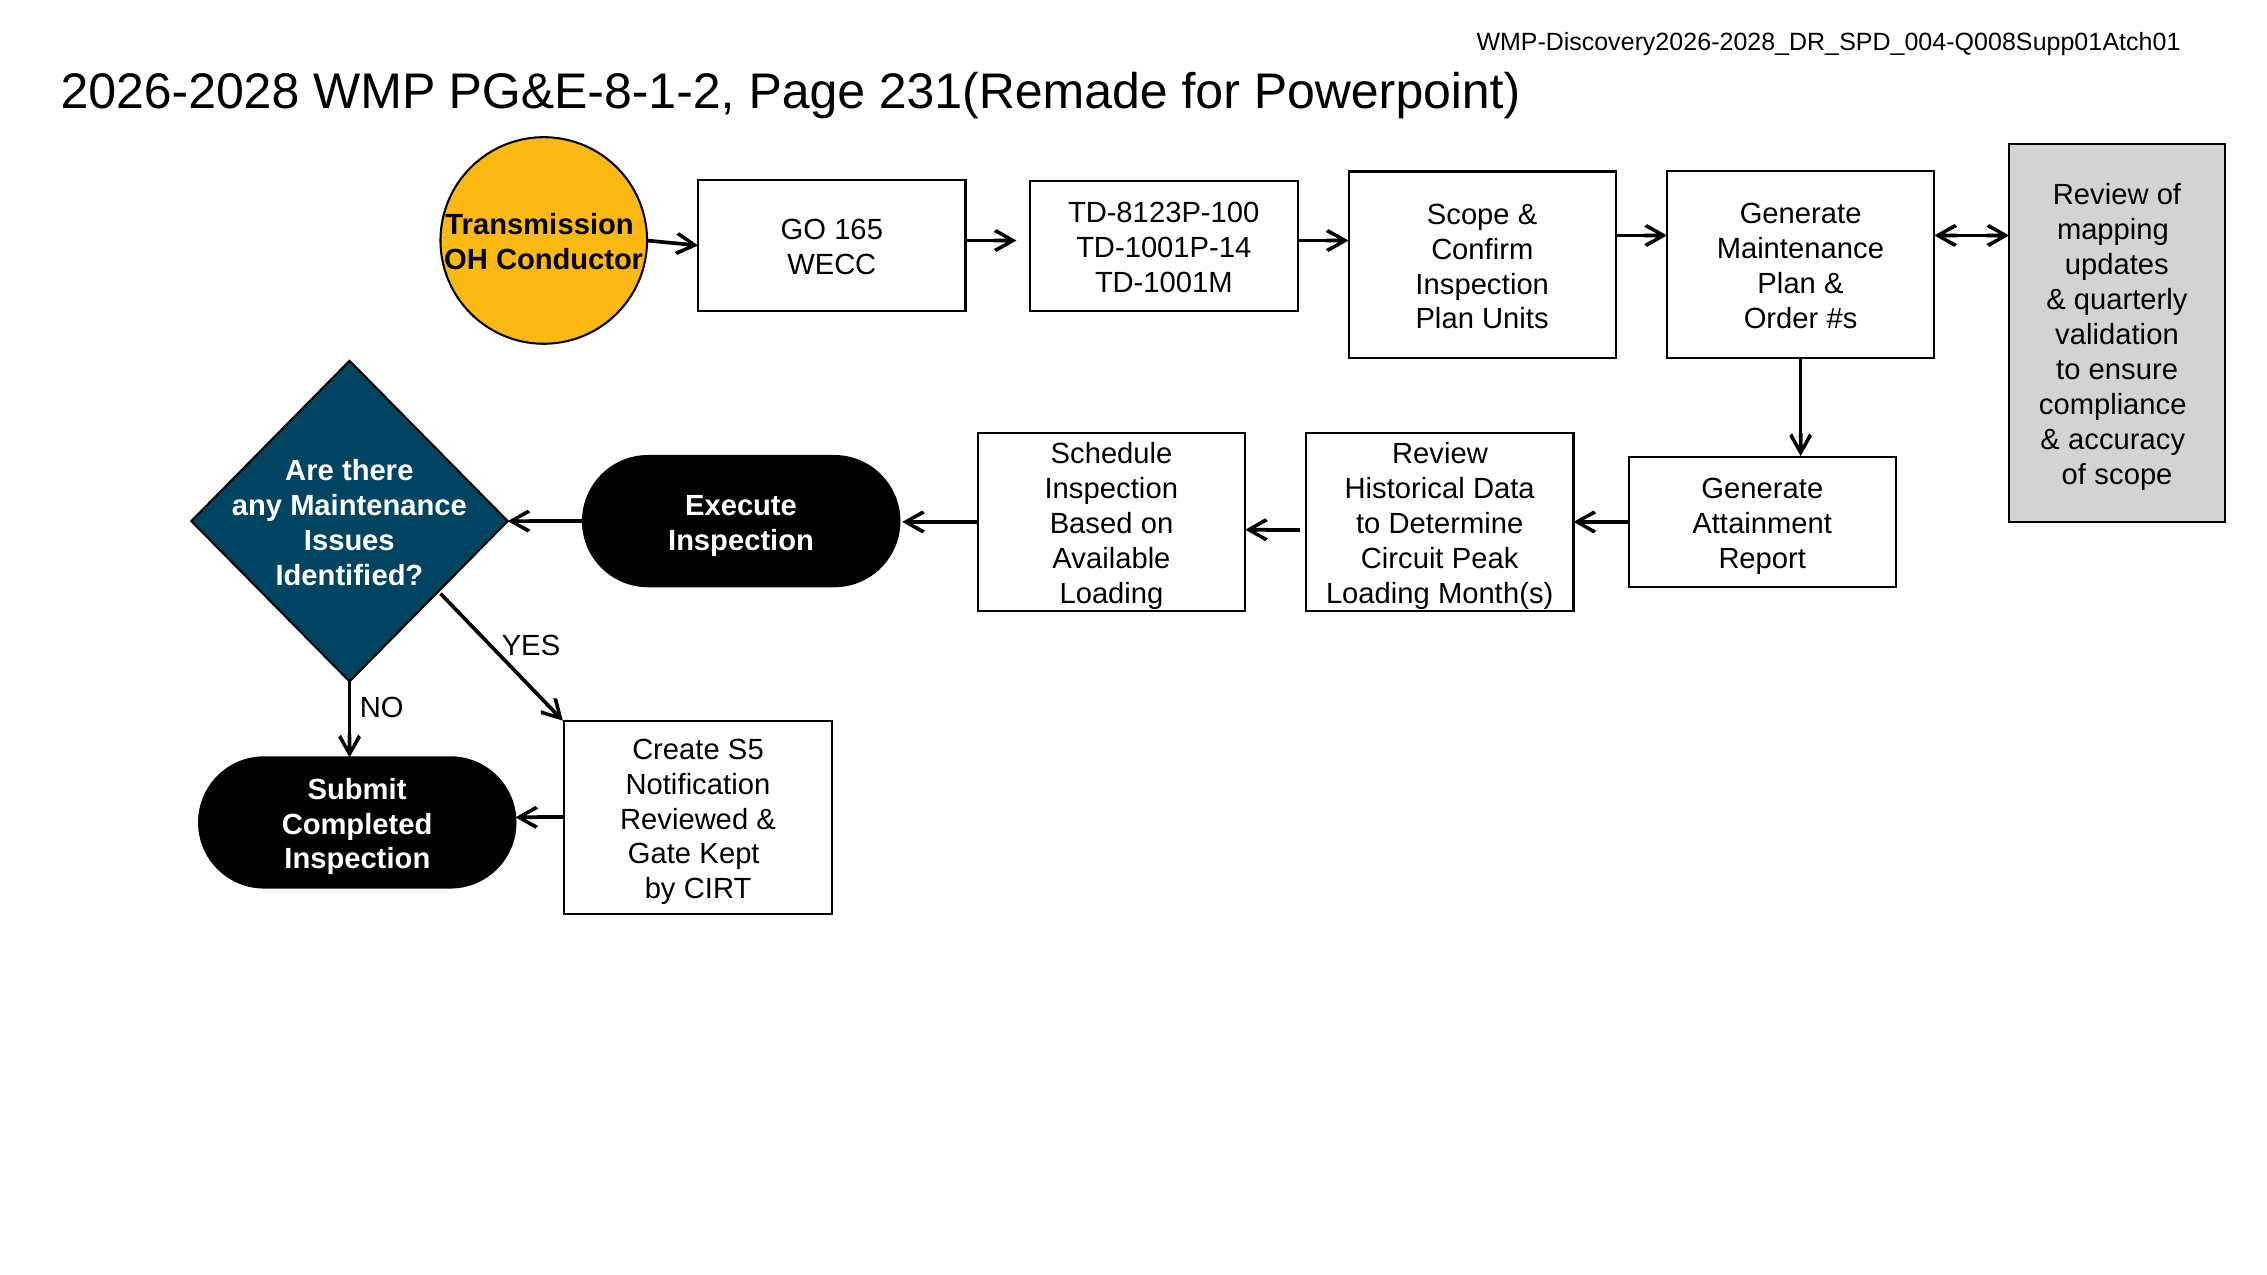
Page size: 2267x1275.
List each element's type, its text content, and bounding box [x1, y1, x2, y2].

text_box WMP-Discovery2026-2028_DR_SPD_004-Q008Supp01Atch01 [1461, 18, 2198, 63]
title 2026-2028 WMP PG&E-8-1-2, Page 231(Remade for Powerpoint) [45, 25, 2207, 160]
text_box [191, 137, 2226, 915]
